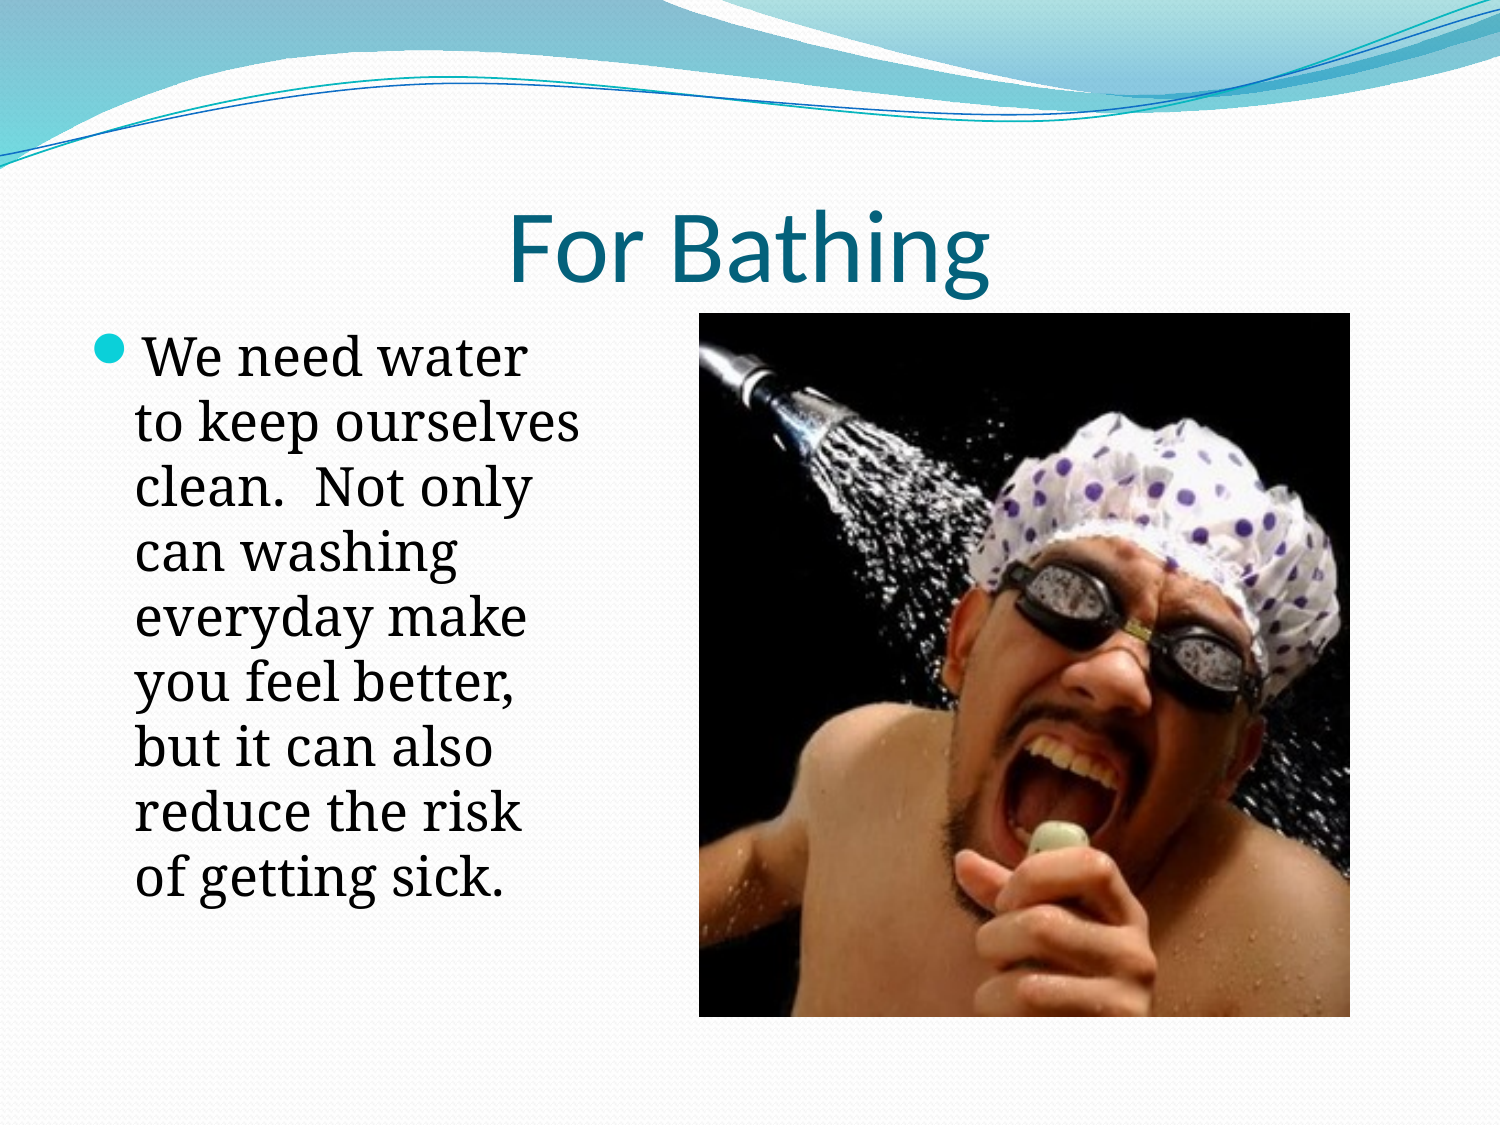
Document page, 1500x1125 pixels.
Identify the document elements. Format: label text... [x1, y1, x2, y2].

list We need water to keep ourselves clean. Not only can washing everyday make you feel better, but it can also reduce the risk of getting sick. [74, 314, 601, 1043]
title For Bathing [74, 115, 1426, 304]
picture [699, 313, 1351, 1017]
